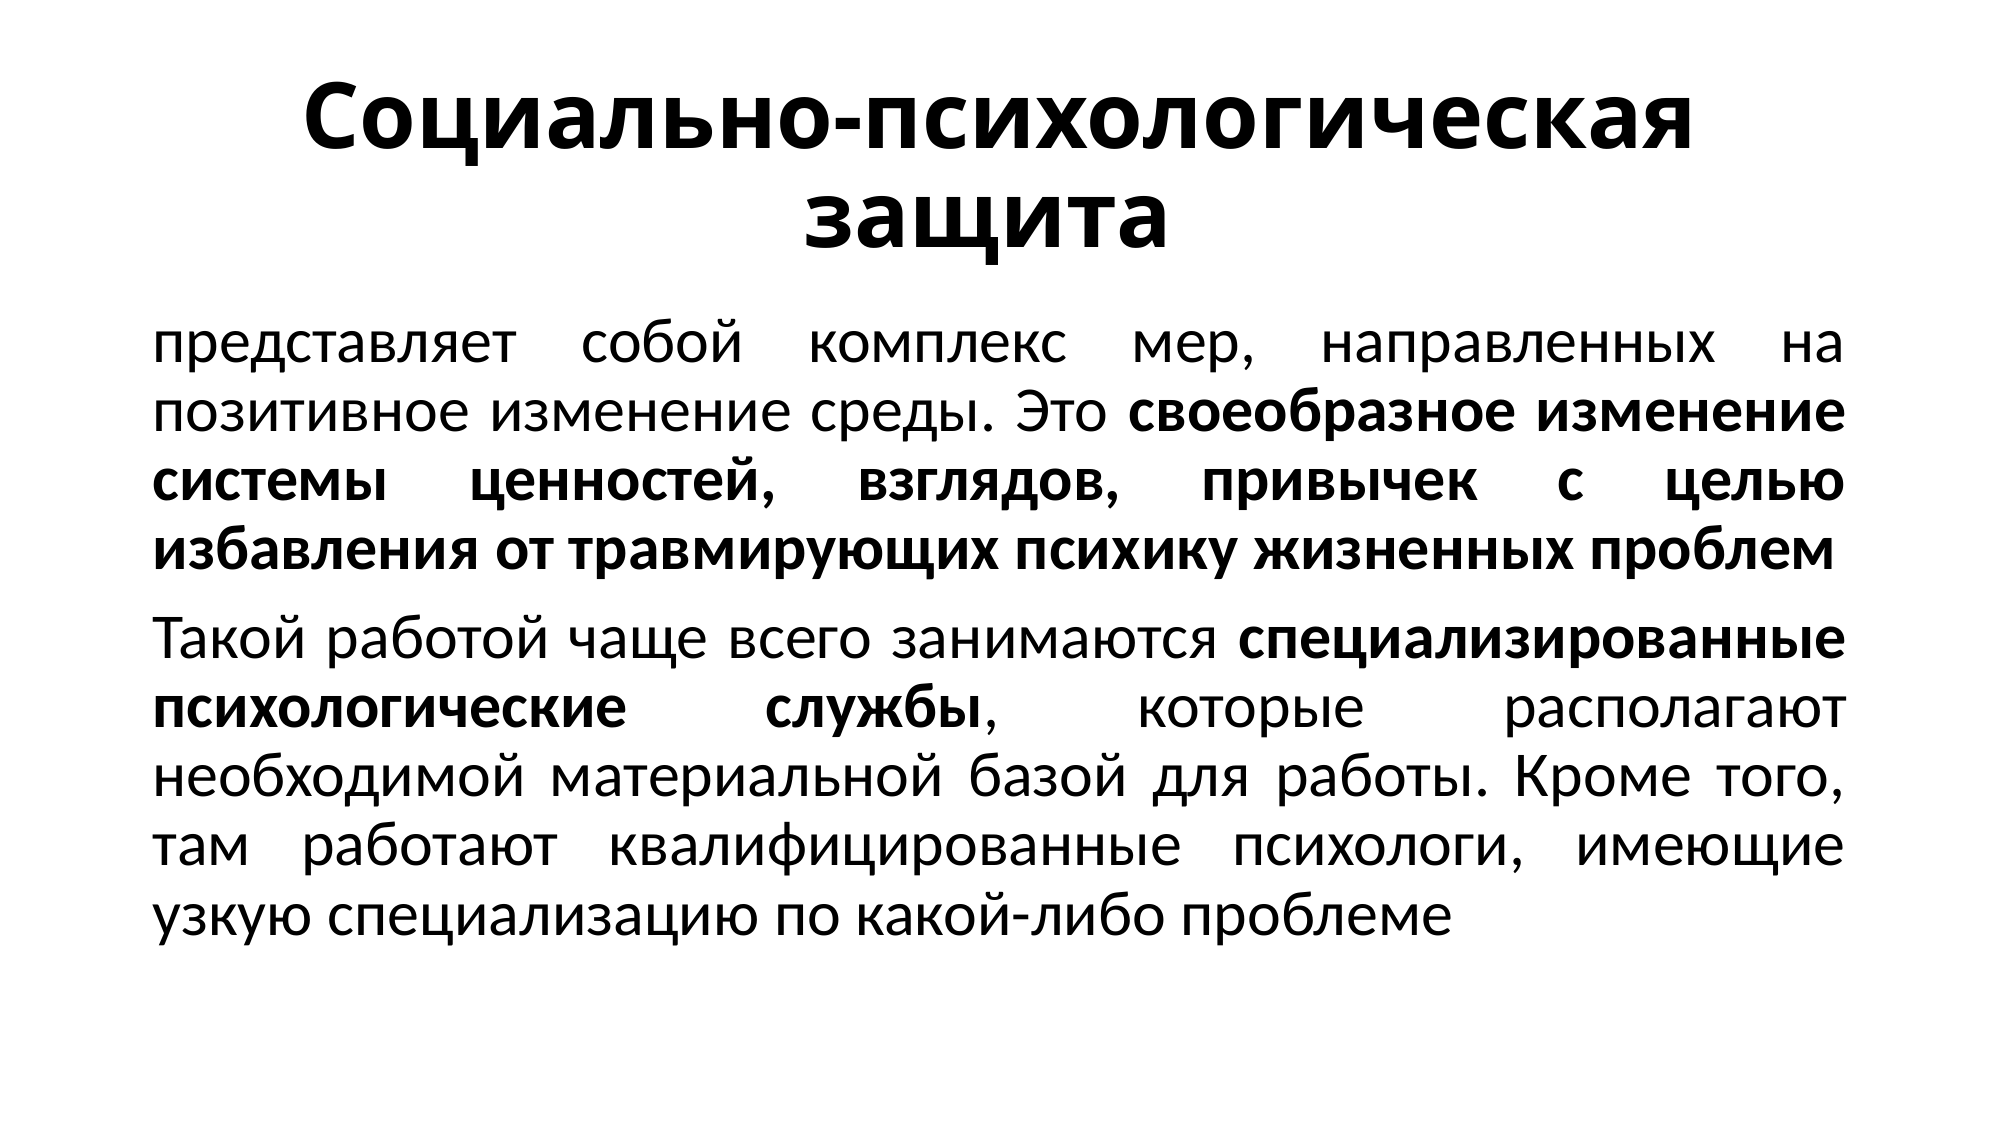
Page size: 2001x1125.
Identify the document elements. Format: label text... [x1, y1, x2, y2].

title Социально-психологическая защита [137, 59, 1863, 278]
list представляет собой комплекс мер, направленных на позитивное изменение среды. Это своеобразное изменение системы ценностей, взглядов, привычек с целью избавления от травмирующих психику жизненных проблем Такой работой чаще всего занимаются специализированные психологические службы, которые располагают необходимой материальной базой для работы. Кроме того, там работают квалифицированные психологи, имеющие узкую специализацию по какой-либо проблеме [137, 299, 1863, 1073]
